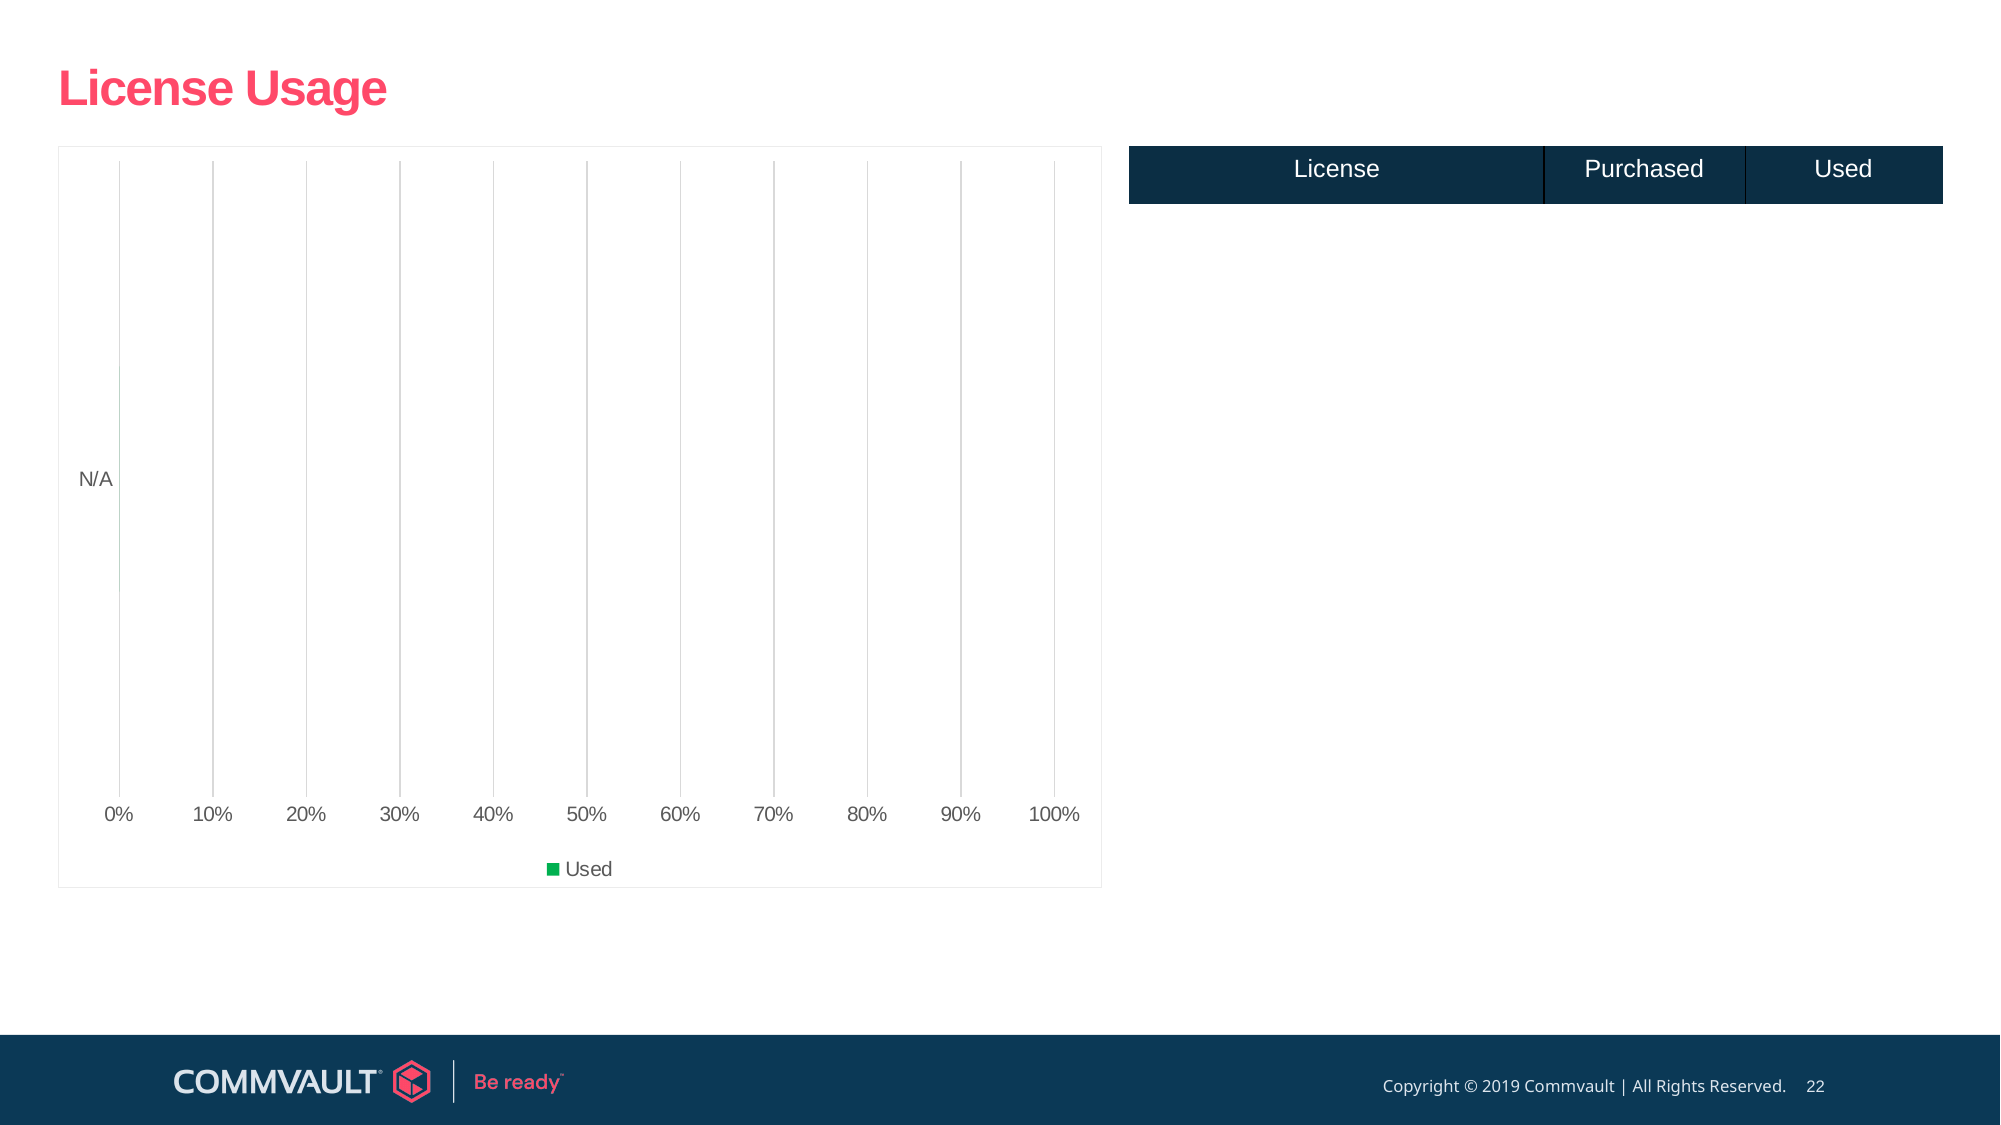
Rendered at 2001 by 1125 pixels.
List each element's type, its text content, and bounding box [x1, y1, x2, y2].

title License Usage [58, 46, 1709, 117]
picture [174, 1060, 564, 1103]
chart [58, 146, 1102, 888]
table_header License [1131, 148, 1543, 202]
table_header Used [1746, 148, 1941, 202]
slide_number 22 [1790, 1051, 1825, 1097]
table_header Purchased [1545, 148, 1745, 202]
